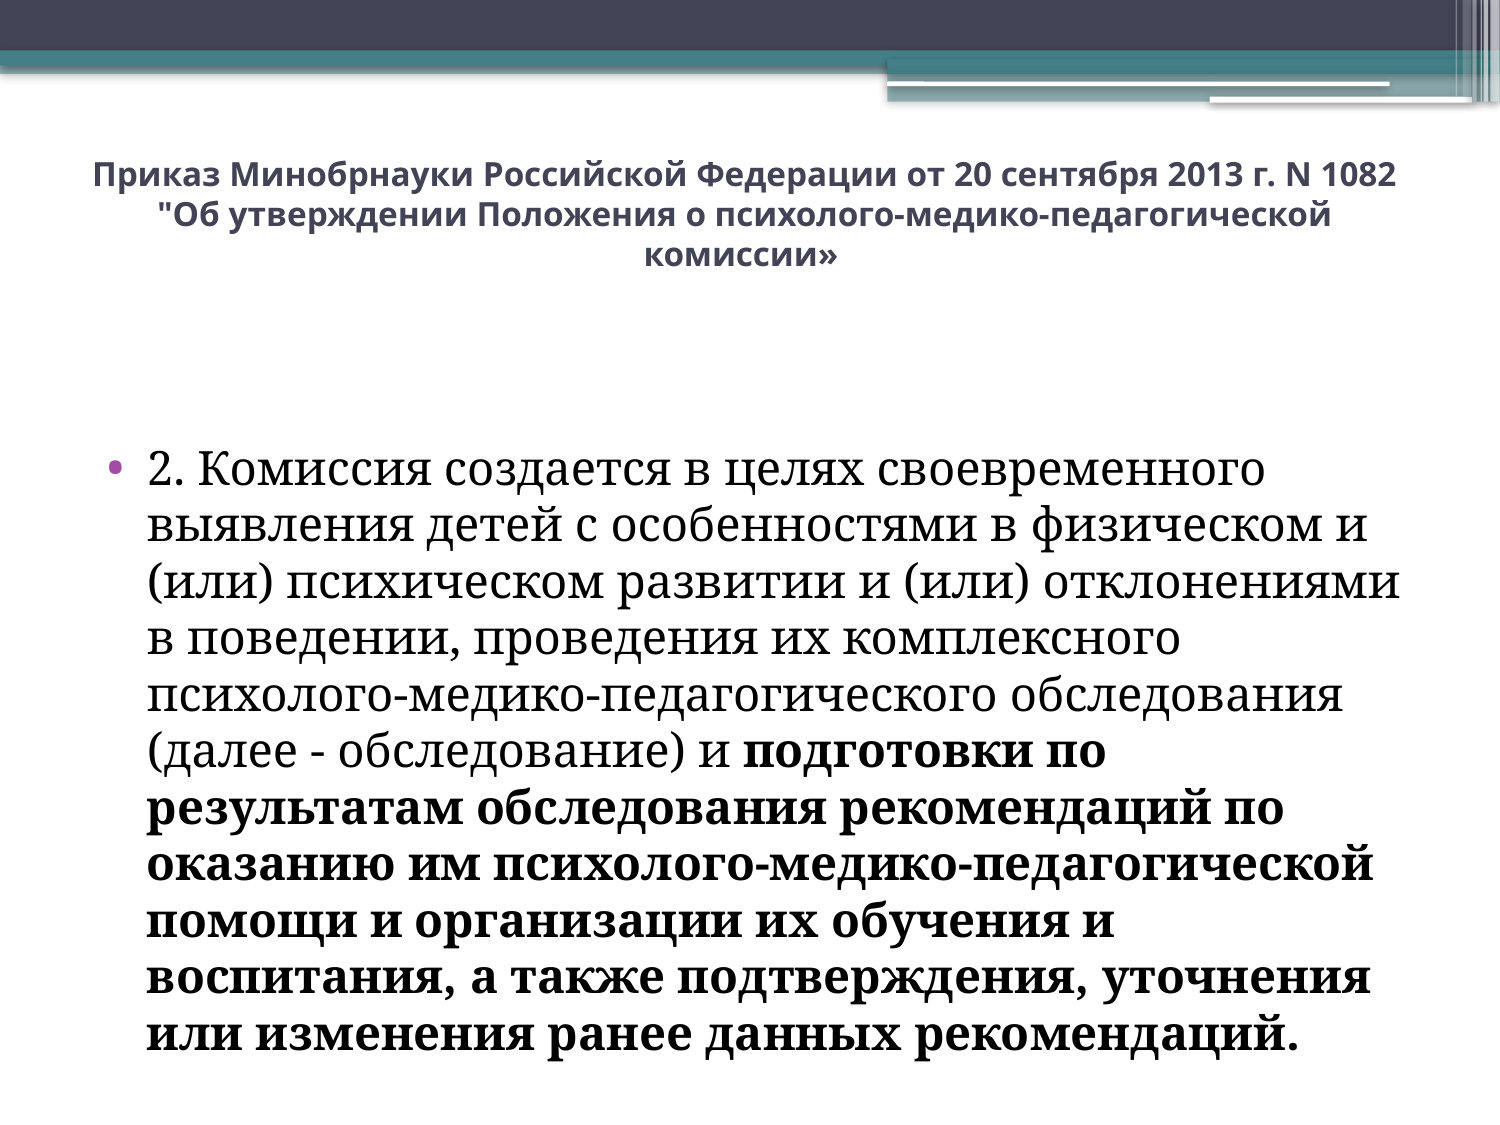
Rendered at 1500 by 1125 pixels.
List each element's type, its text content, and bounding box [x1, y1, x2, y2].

title Приказ Минобрнауки Российской Федерации от 20 сентября 2013 г. N 1082 "Об утверждении Положения о психолого-медико-педагогической комиссии» [70, 105, 1421, 281]
list 2. Комиссия создается в целях своевременного выявления детей с особенностями в физическом и (или) психическом развитии и (или) отклонениями в поведении, проведения их комплексного психолого-медико-педагогического обследования (далее - обследование) и подготовки по результатам обследования рекомендаций по оказанию им психолого-медико-педагогической помощи и организации их обучения и воспитания, а также подтверждения, уточнения или изменения ранее данных рекомендаций. [75, 368, 1425, 1079]
